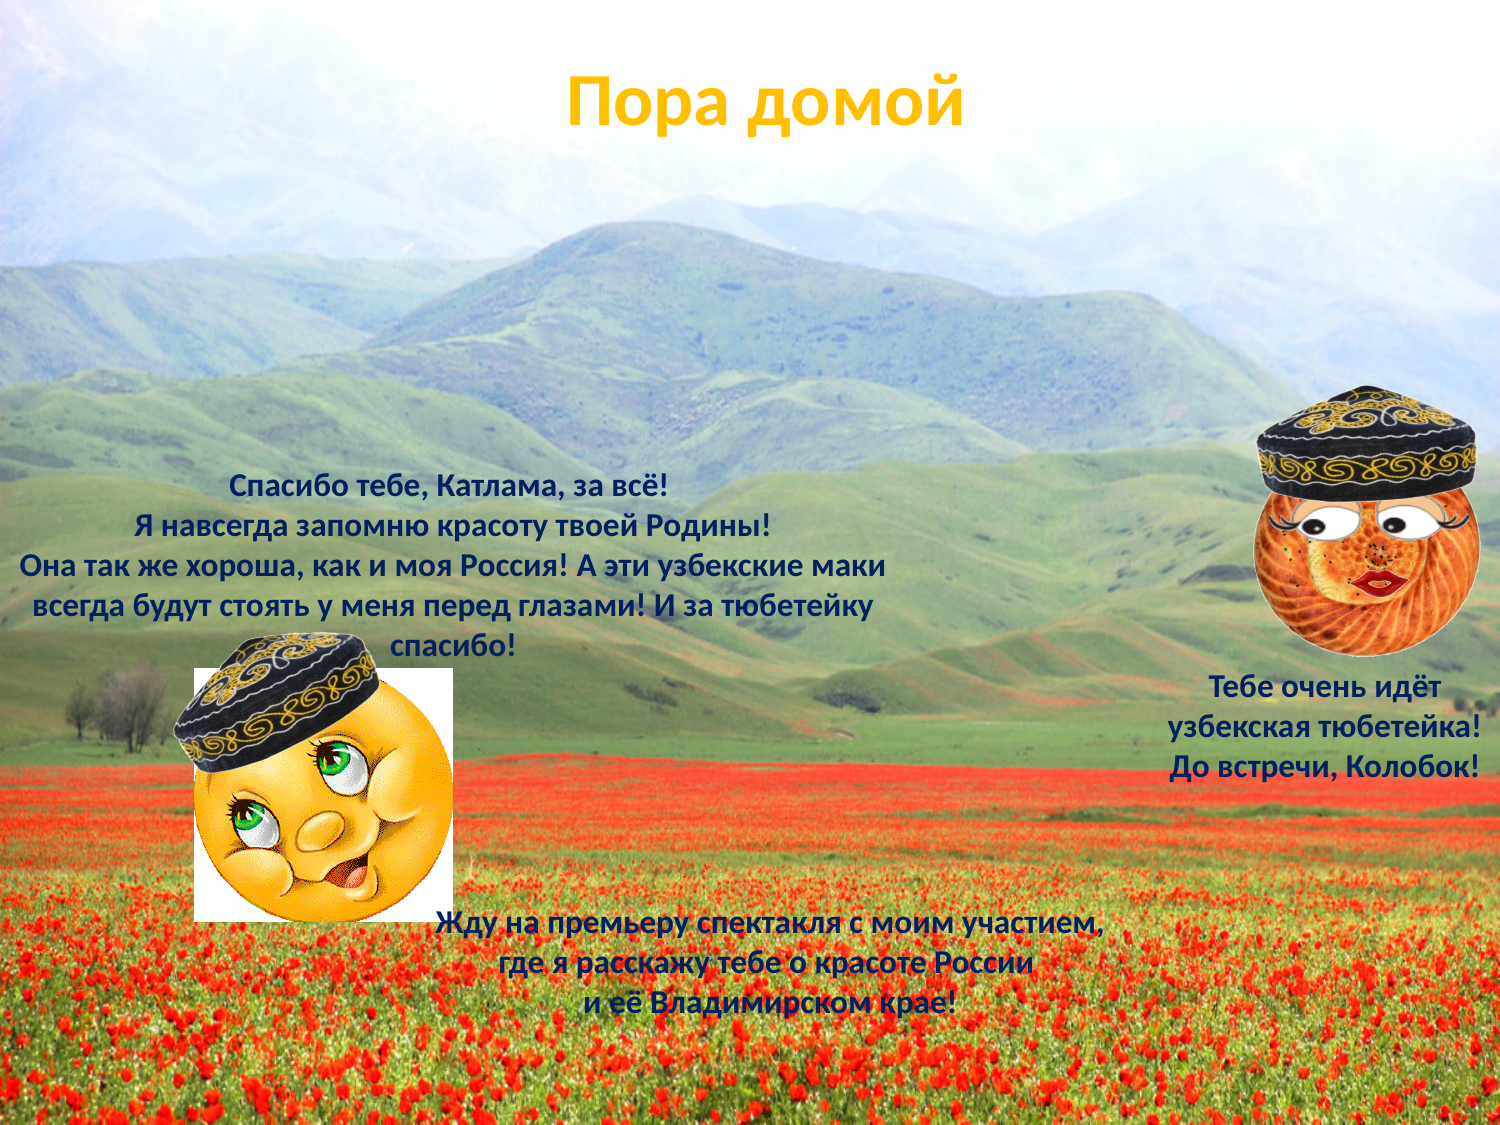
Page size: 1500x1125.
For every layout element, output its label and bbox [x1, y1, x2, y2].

picture [144, 627, 453, 922]
picture [1234, 378, 1500, 659]
list [0, 0, 1500, 1125]
